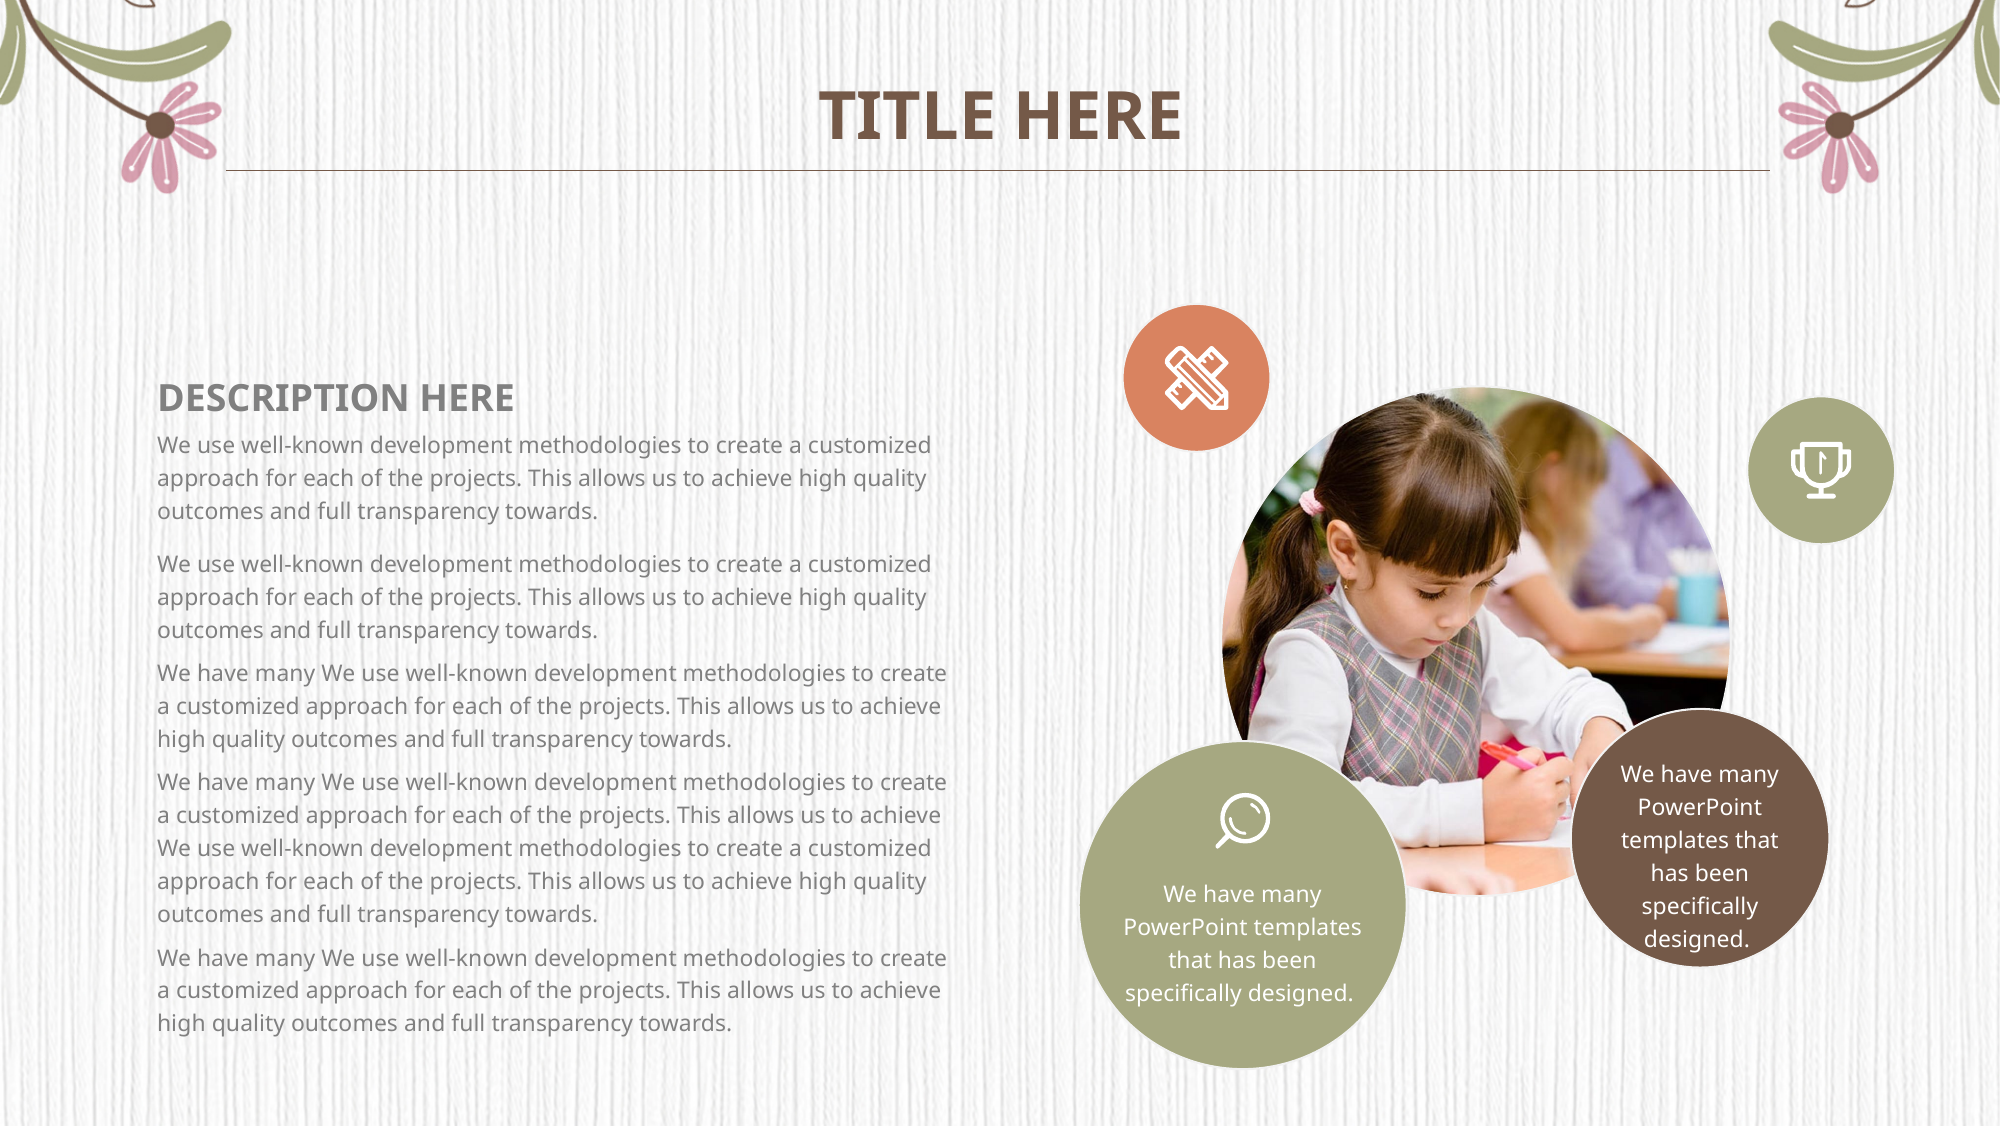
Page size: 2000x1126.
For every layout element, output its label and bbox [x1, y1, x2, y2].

text_box [226, 67, 1771, 171]
picture [0, 0, 2000, 1126]
text_box [157, 303, 1896, 1070]
